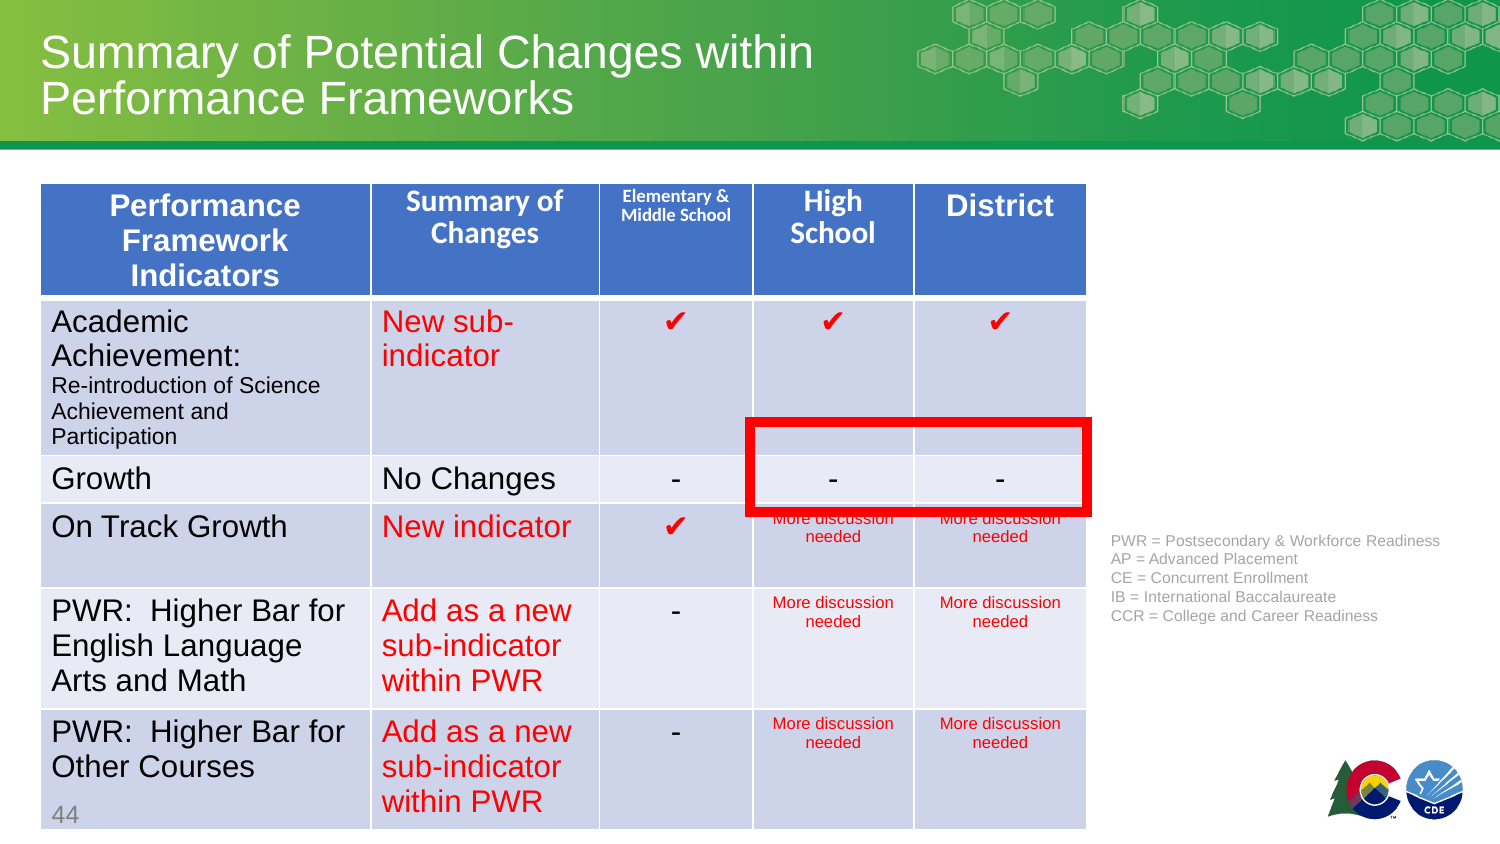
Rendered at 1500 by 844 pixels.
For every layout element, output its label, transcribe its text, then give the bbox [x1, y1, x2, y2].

table_cell New indicator [372, 504, 599, 587]
table_cell ✔ [754, 301, 913, 421]
table_header Summary of Changes [372, 184, 599, 295]
picture [1327, 759, 1463, 820]
table_cell ✔ [600, 301, 752, 455]
table_cell ✔ [600, 504, 752, 587]
title Summary of Potential Changes within Performance Frameworks [40, 31, 1038, 125]
table_cell On Track Growth [41, 504, 370, 587]
table_cell Add as a new sub-indicator within PWR [372, 589, 599, 708]
table_cell More discussion needed [915, 710, 1086, 829]
text_box PWR = Postsecondary & Workforce Readiness AP = Advanced Placement CE = Concurrent Enrollment IB = International Baccalaureate CCR = College and Career Readiness [1095, 523, 1500, 651]
table_cell - [600, 589, 752, 708]
slide_number 44 [36, 790, 375, 836]
table_cell More discussion needed [754, 589, 913, 708]
table_cell New sub-indicator [372, 301, 599, 455]
table_cell ✔ [915, 301, 1086, 421]
picture [0, 0, 1500, 150]
table_cell PWR: Higher Bar for English Language Arts and Math [41, 589, 370, 708]
table_cell - [600, 710, 752, 829]
table_cell Add as a new sub-indicator within PWR [372, 710, 599, 829]
table_cell More discussion needed [915, 589, 1086, 708]
text_box [750, 421, 1087, 513]
table_cell - [600, 456, 750, 502]
table_header Performance Framework Indicators [41, 184, 370, 295]
table_header Elementary & Middle School [600, 184, 752, 295]
table_cell Growth [41, 456, 370, 502]
table_header High School [754, 184, 913, 295]
table_cell No Changes [372, 456, 599, 502]
table_cell More discussion needed [915, 513, 1086, 587]
table_cell More discussion needed [754, 710, 913, 829]
table_cell More discussion needed [754, 513, 913, 587]
table_cell PWR: Higher Bar for Other Courses [41, 710, 370, 790]
table_cell Academic Achievement: Re-introduction of Science Achievement and Participation [41, 301, 370, 455]
table_header District [915, 184, 1086, 295]
